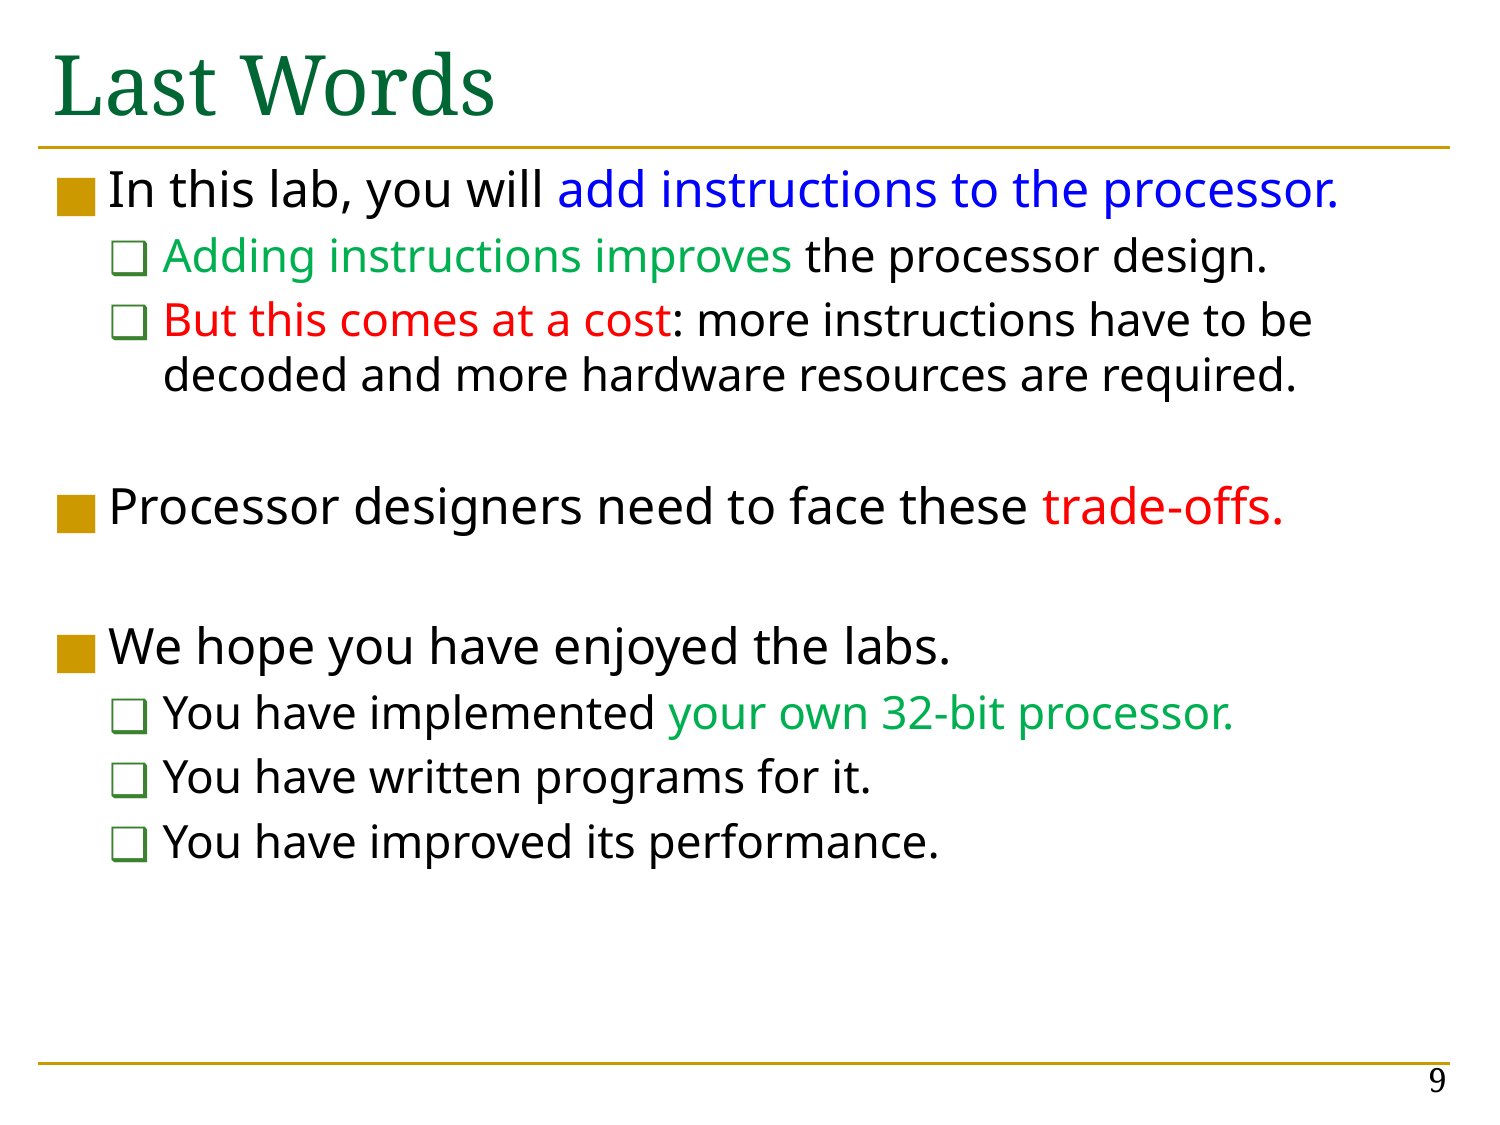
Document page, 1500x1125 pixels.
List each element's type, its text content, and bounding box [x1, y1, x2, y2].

slide_number 9 [1111, 1036, 1462, 1112]
title Last Words [37, 24, 1450, 149]
list In this lab, you will add instructions to the processor. Adding instructions improves the processor design. But this comes at a cost: more instructions have to be decoded and more hardware resources are required. Processor designers need to face these trade-offs. We hope you have enjoyed the labs. You have implemented your own 32-bit processor. You have written programs for it. You have improved its performance. [37, 149, 1450, 1016]
